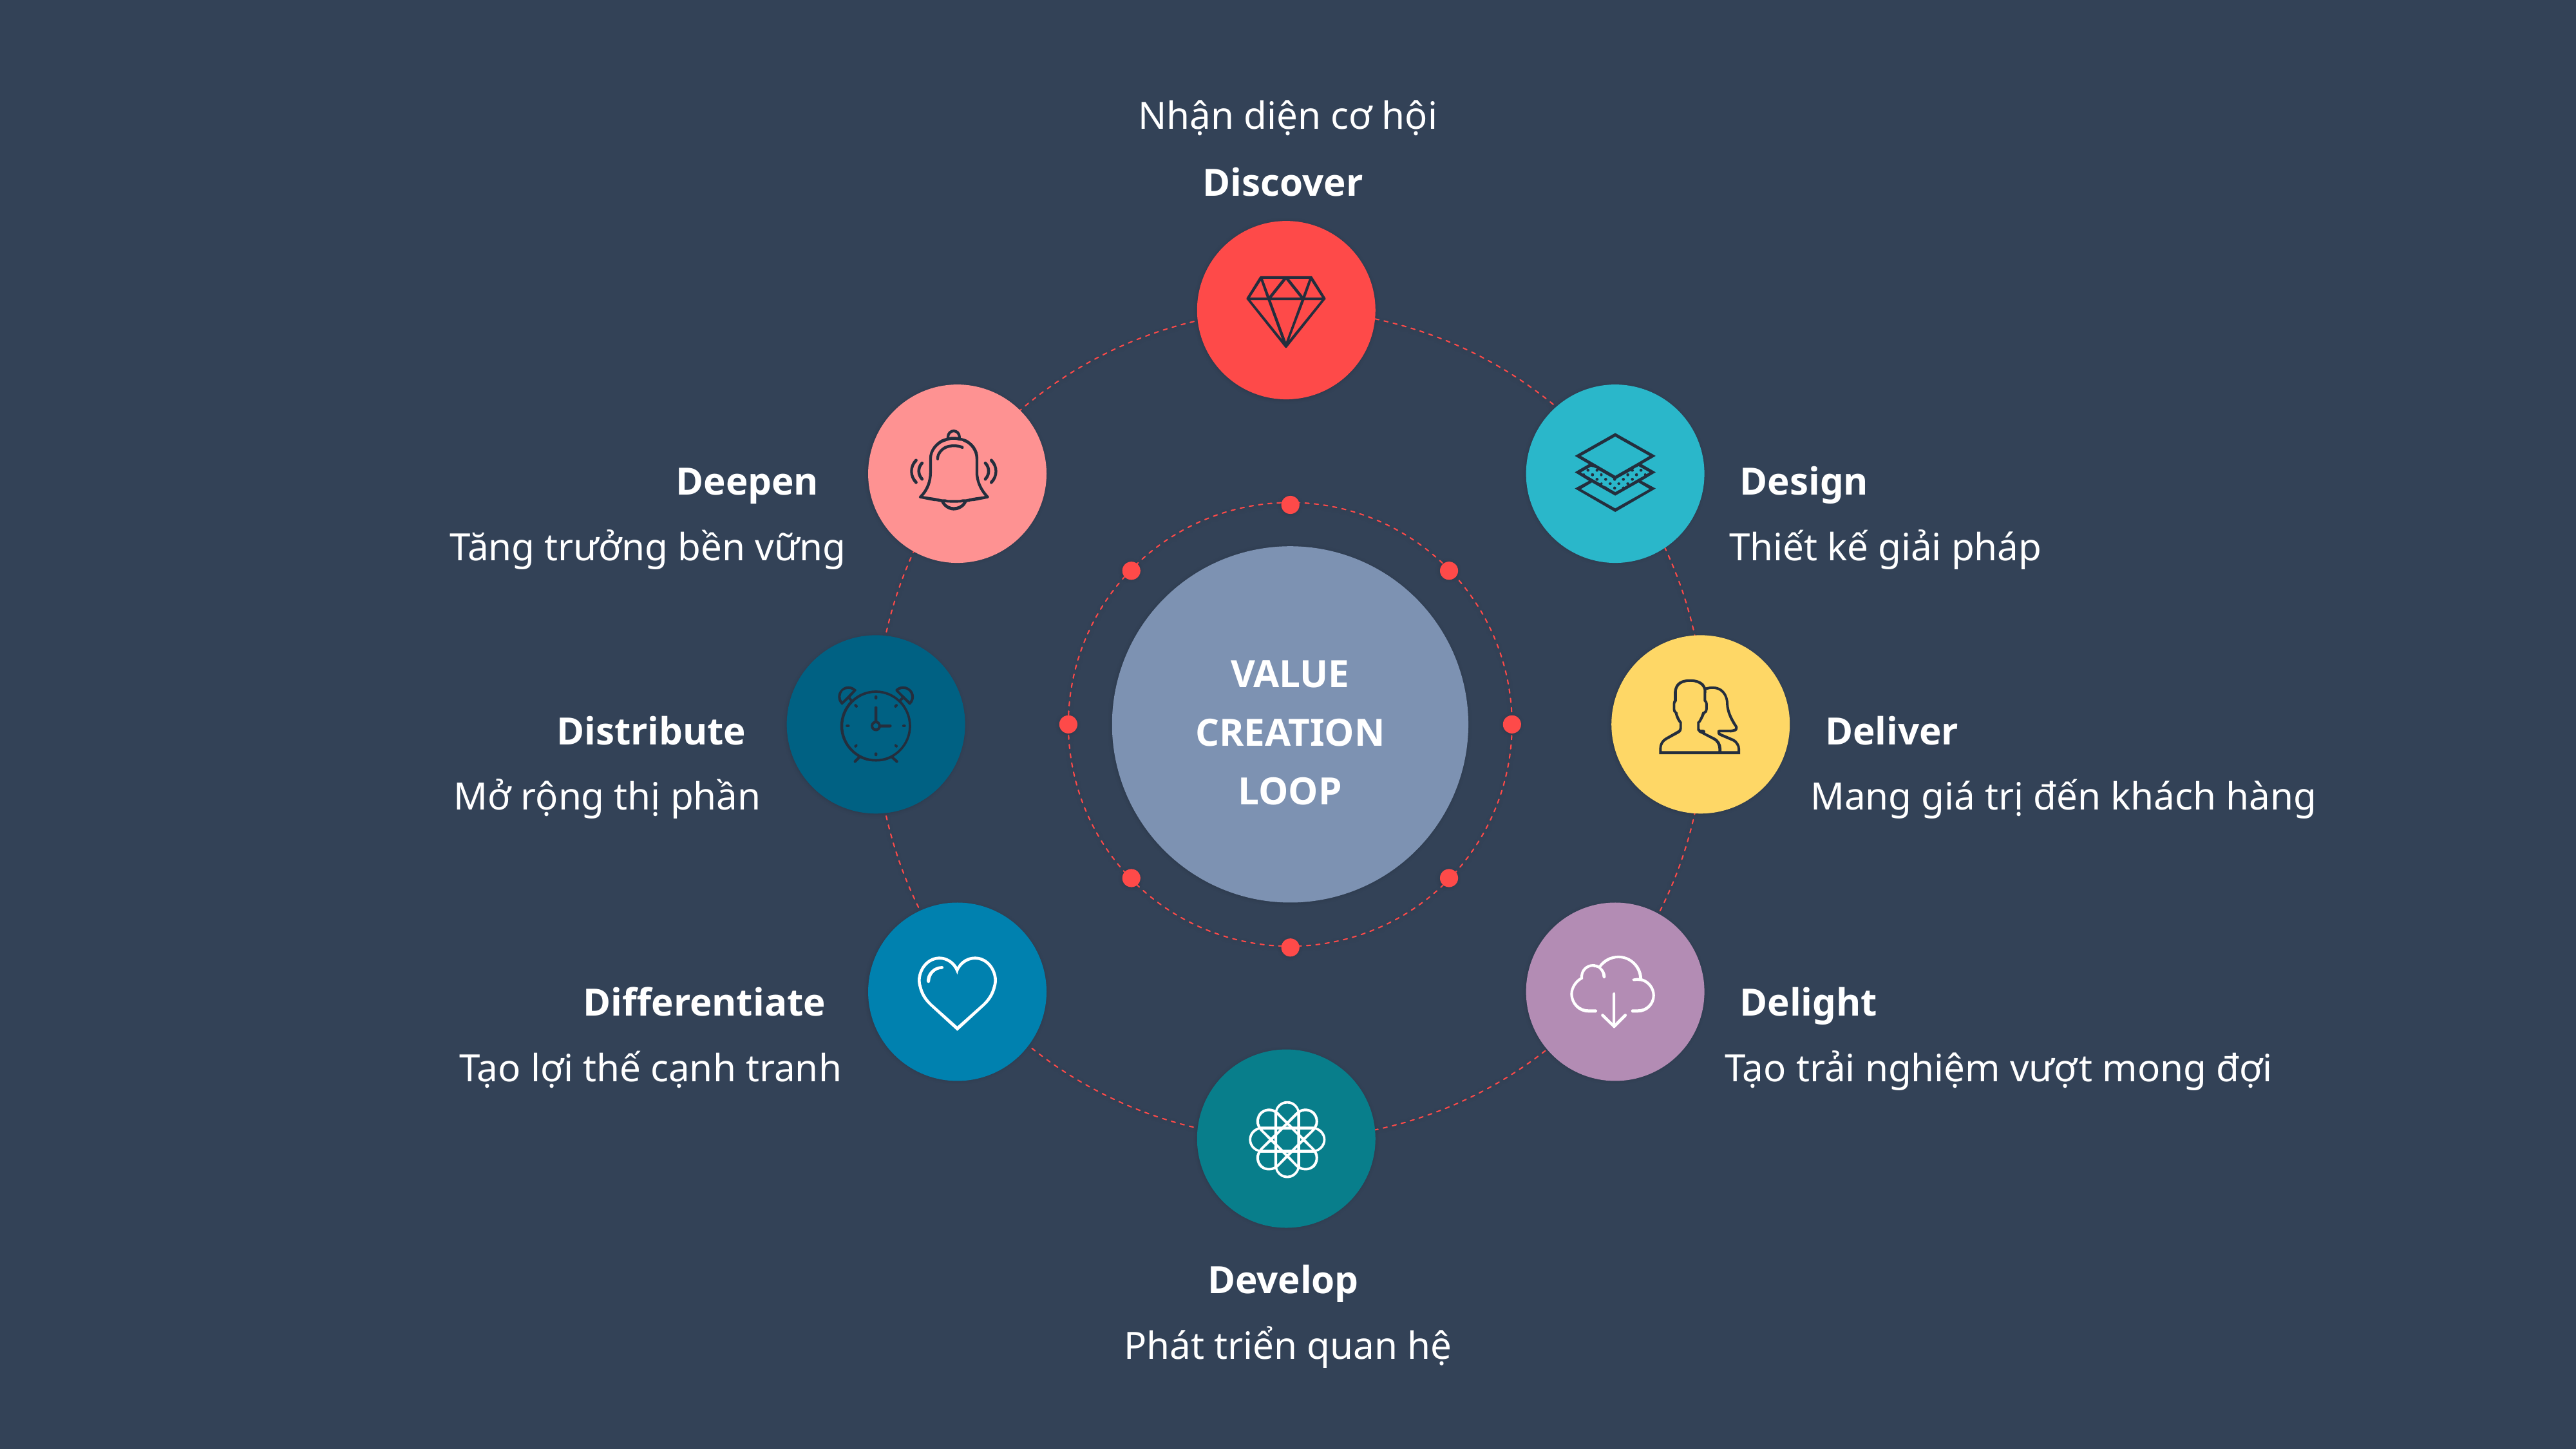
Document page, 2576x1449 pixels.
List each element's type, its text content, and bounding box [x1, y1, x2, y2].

text_box [1121, 867, 1142, 889]
text_box Deliver [1825, 685, 1969, 751]
text_box [867, 901, 1048, 1083]
text_box [1196, 1048, 1377, 1229]
text_box Tạo trải nghiệm vượt mong đợi [1725, 1022, 2273, 1097]
text_box Phát triển quan hệ [1124, 1300, 1452, 1375]
text_box Differentiate [583, 957, 836, 1022]
text_box [867, 383, 1048, 564]
text_box [989, 459, 998, 484]
text_box [1280, 495, 1301, 515]
text_box Tạo lợi thế cạnh tranh [459, 1022, 842, 1097]
text_box [786, 634, 967, 815]
text_box [1659, 679, 1741, 755]
text_box [983, 461, 990, 481]
text_box [1439, 560, 1459, 581]
text_box [1570, 955, 1655, 1013]
text_box Nhận diện cơ hội [1138, 70, 1438, 144]
text_box [918, 956, 997, 1031]
text_box [1525, 383, 1706, 564]
text_box Design [1739, 436, 1879, 502]
text_box [1439, 867, 1459, 889]
text_box [1246, 276, 1326, 348]
text_box [1249, 1101, 1326, 1179]
text_box [918, 429, 989, 511]
text_box Deepen [676, 436, 829, 502]
text_box Mở rộng thị phần [453, 751, 761, 826]
text_box [910, 459, 918, 484]
text_box [1121, 560, 1142, 581]
text_box [838, 686, 914, 763]
text_box Develop [1208, 1235, 1368, 1300]
text_box [886, 318, 1695, 1130]
text_box [1610, 634, 1791, 815]
text_box Mang giá trị đến khách hàng [1810, 751, 2317, 826]
text_box Discover [1202, 144, 1374, 211]
text_box [1601, 992, 1627, 1028]
text_box Thiết kế giải pháp [1729, 502, 2042, 576]
text_box [1196, 220, 1377, 401]
text_box [1058, 714, 1079, 735]
text_box [1575, 433, 1656, 513]
text_box Delight [1739, 957, 1888, 1022]
text_box Distribute [556, 685, 756, 751]
text_box [1280, 937, 1301, 958]
text_box [1525, 901, 1706, 1083]
text_box [917, 461, 924, 481]
text_box Tăng trưởng bền vững [450, 502, 846, 576]
text_box [1502, 714, 1522, 735]
